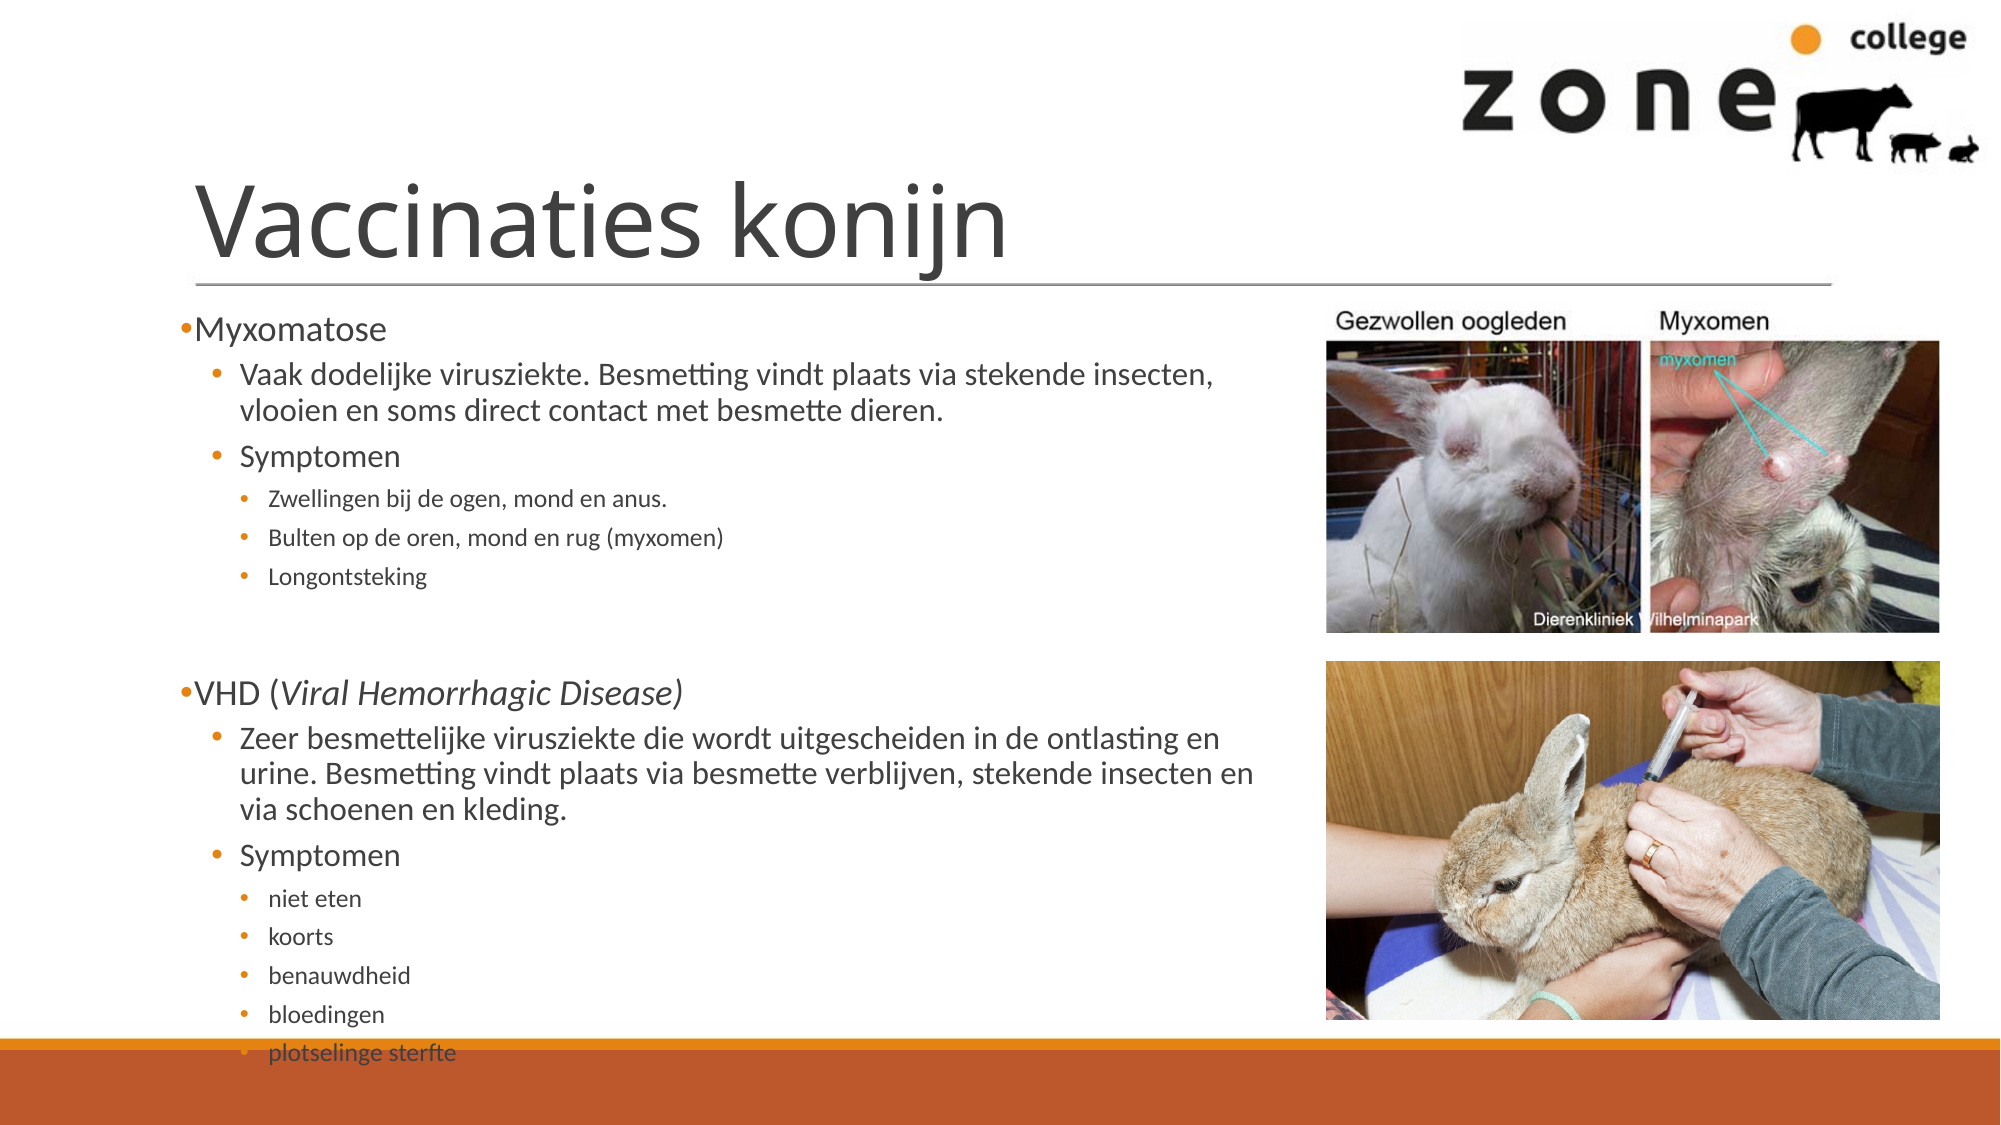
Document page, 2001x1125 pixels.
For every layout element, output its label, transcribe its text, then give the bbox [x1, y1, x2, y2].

picture [0, 0, 2001, 1125]
title Vaccinaties konijn [180, 47, 1830, 285]
list Myxomatose Vaak dodelijke virusziekte. Besmetting vindt plaats via stekende insecten, vlooien en soms direct contact met besmette dieren. Symptomen Zwellingen bij de ogen, mond en anus. Bulten op de oren, mond en rug (myxomen) Longontsteking VHD (Viral Hemorrhagic Disease) Zeer besmettelijke virusziekte die wordt uitgescheiden in de ontlasting en urine. Besmetting vindt plaats via besmette verblijven, stekende insecten en via schoenen en kleding. Symptomen niet eten koorts benauwdheid bloedingen plotselinge sterfte [180, 302, 1286, 1080]
